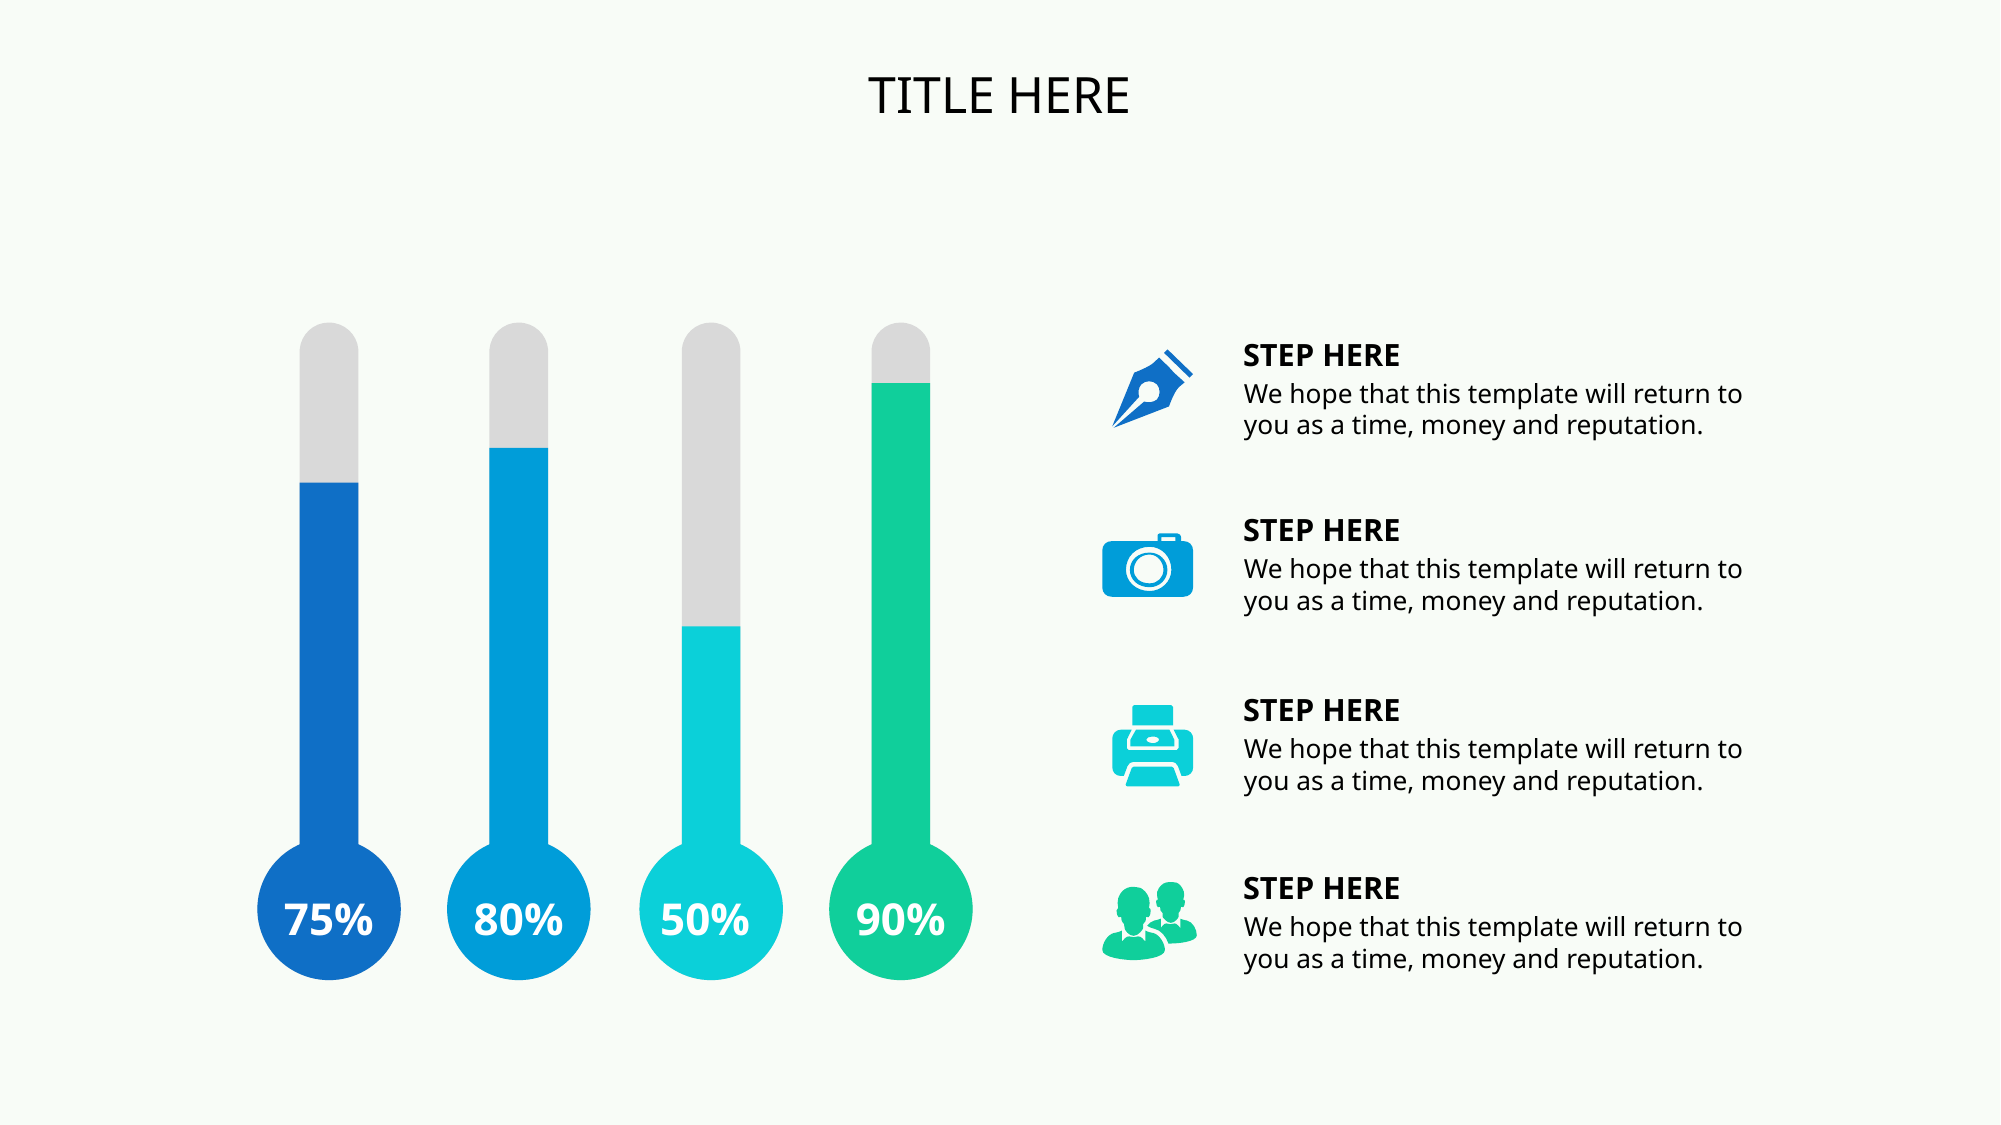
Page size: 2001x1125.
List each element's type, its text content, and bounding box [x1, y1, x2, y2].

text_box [829, 383, 973, 981]
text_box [1102, 842, 1809, 982]
text_box 90% [973, 857, 980, 951]
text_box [639, 626, 783, 981]
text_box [1112, 664, 1809, 804]
text_box 75% [250, 857, 257, 951]
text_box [257, 482, 401, 981]
text_box TITLE HERE [478, 33, 1523, 124]
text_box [1102, 484, 1809, 624]
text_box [1112, 308, 1809, 449]
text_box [447, 447, 591, 981]
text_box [257, 322, 973, 981]
